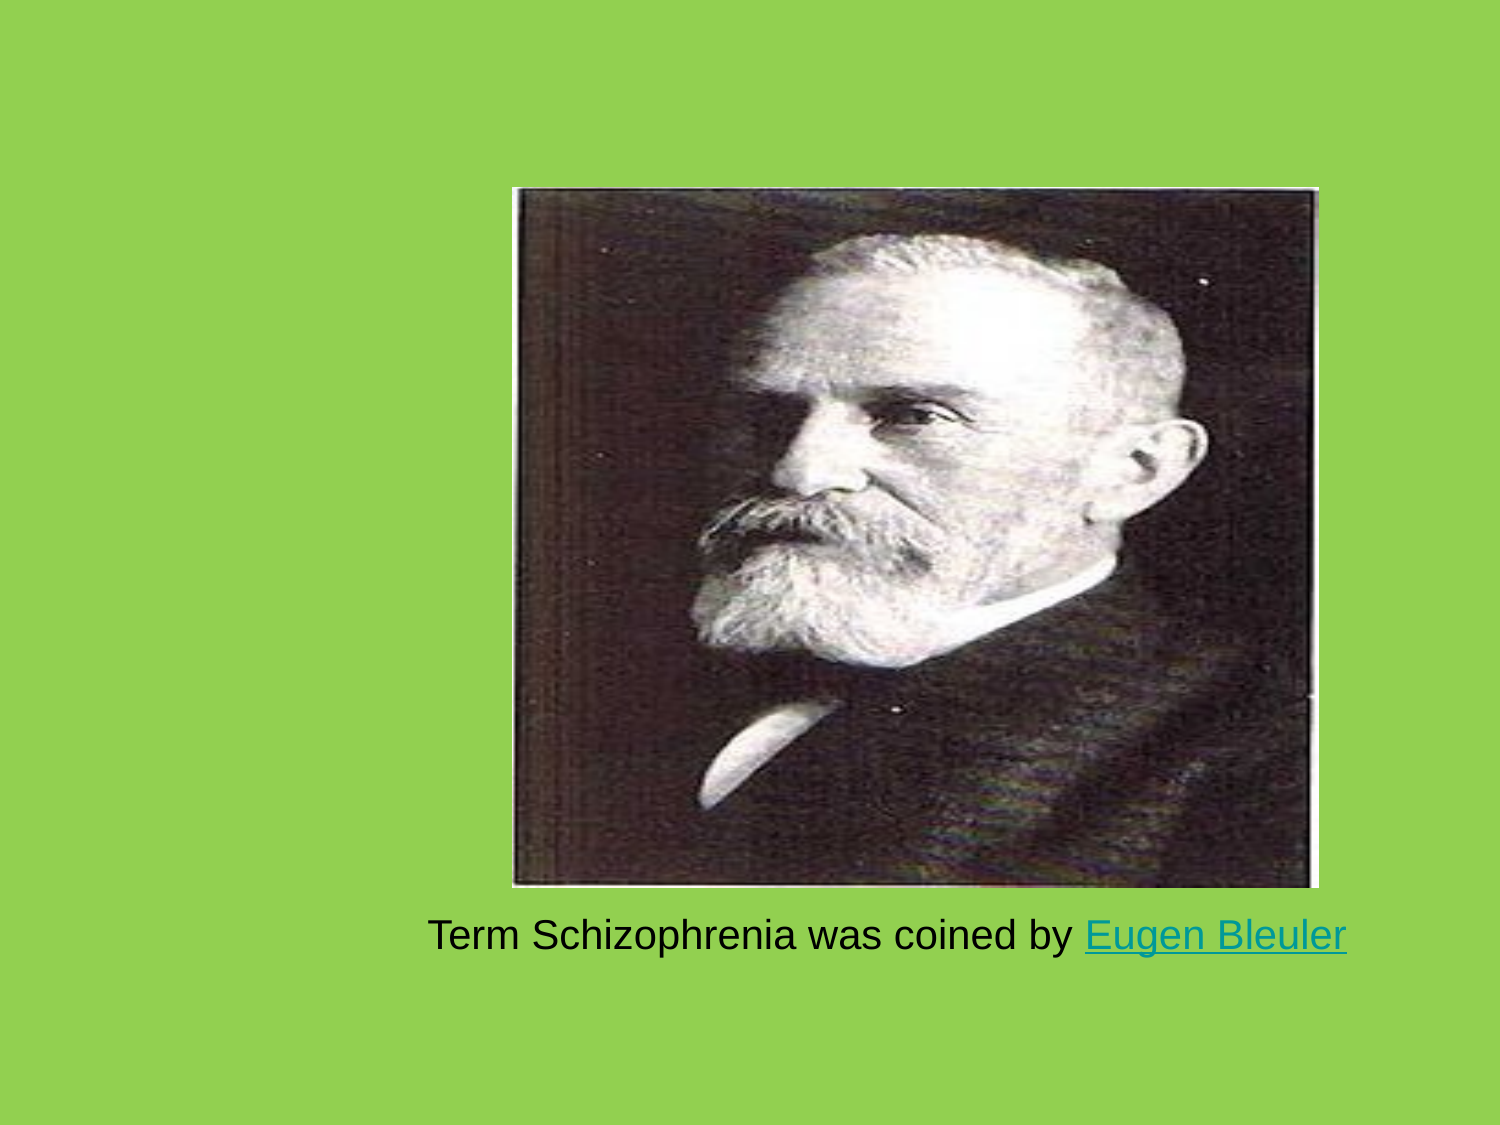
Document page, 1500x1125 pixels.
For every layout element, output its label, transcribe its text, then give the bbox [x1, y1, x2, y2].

text_box Term Schizophrenia was coined by Eugen Bleuler [150, 900, 1375, 965]
picture [512, 187, 1319, 888]
